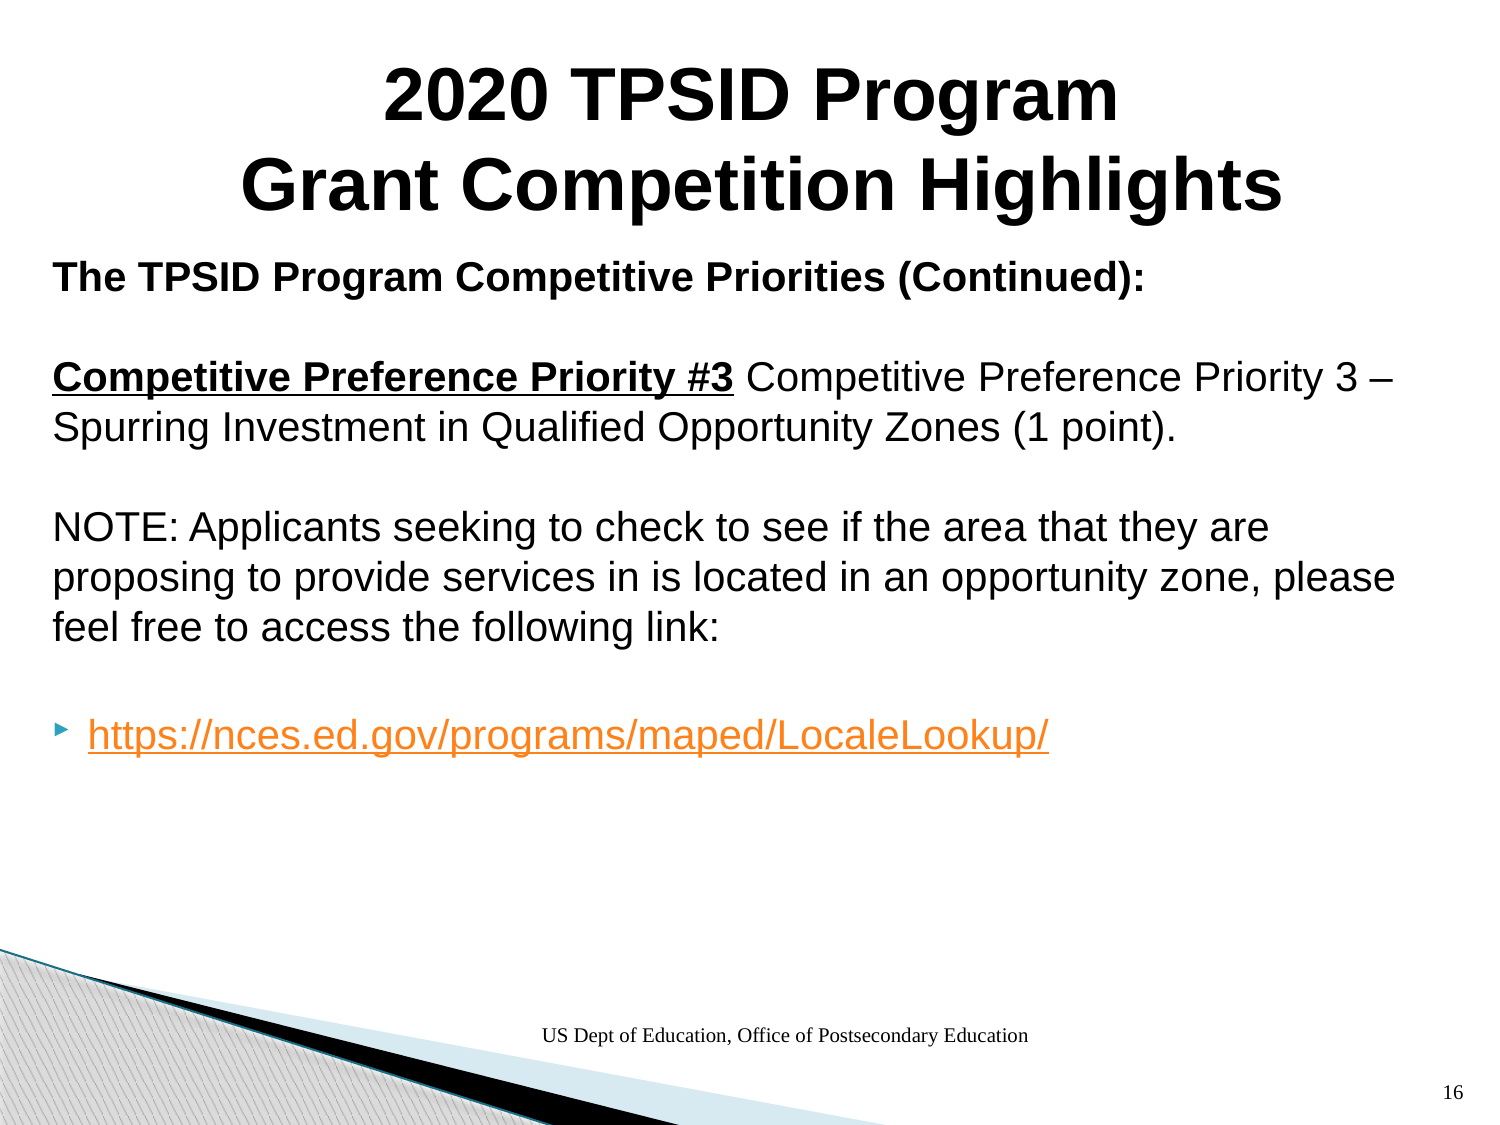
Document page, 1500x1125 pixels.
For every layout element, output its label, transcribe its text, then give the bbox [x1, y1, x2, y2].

text_box The TPSID Program Competitive Priorities (Continued): Competitive Preference Priority #3 Competitive Preference Priority 3 – Spurring Investment in Qualified Opportunity Zones (1 point). NOTE: Applicants seeking to check to see if the area that they are proposing to provide services in is located in an opportunity zone, please feel free to access the following link: https://nces.ed.gov/programs/maped/LocaleLookup/ [37, 242, 1479, 1034]
title 2020 TPSID Program Grant Competition Highlights [87, 37, 1438, 241]
slide_number 16 [1418, 1051, 1479, 1112]
footer US Dept of Education, Office of Postsecondary Education [525, 1034, 1044, 1055]
